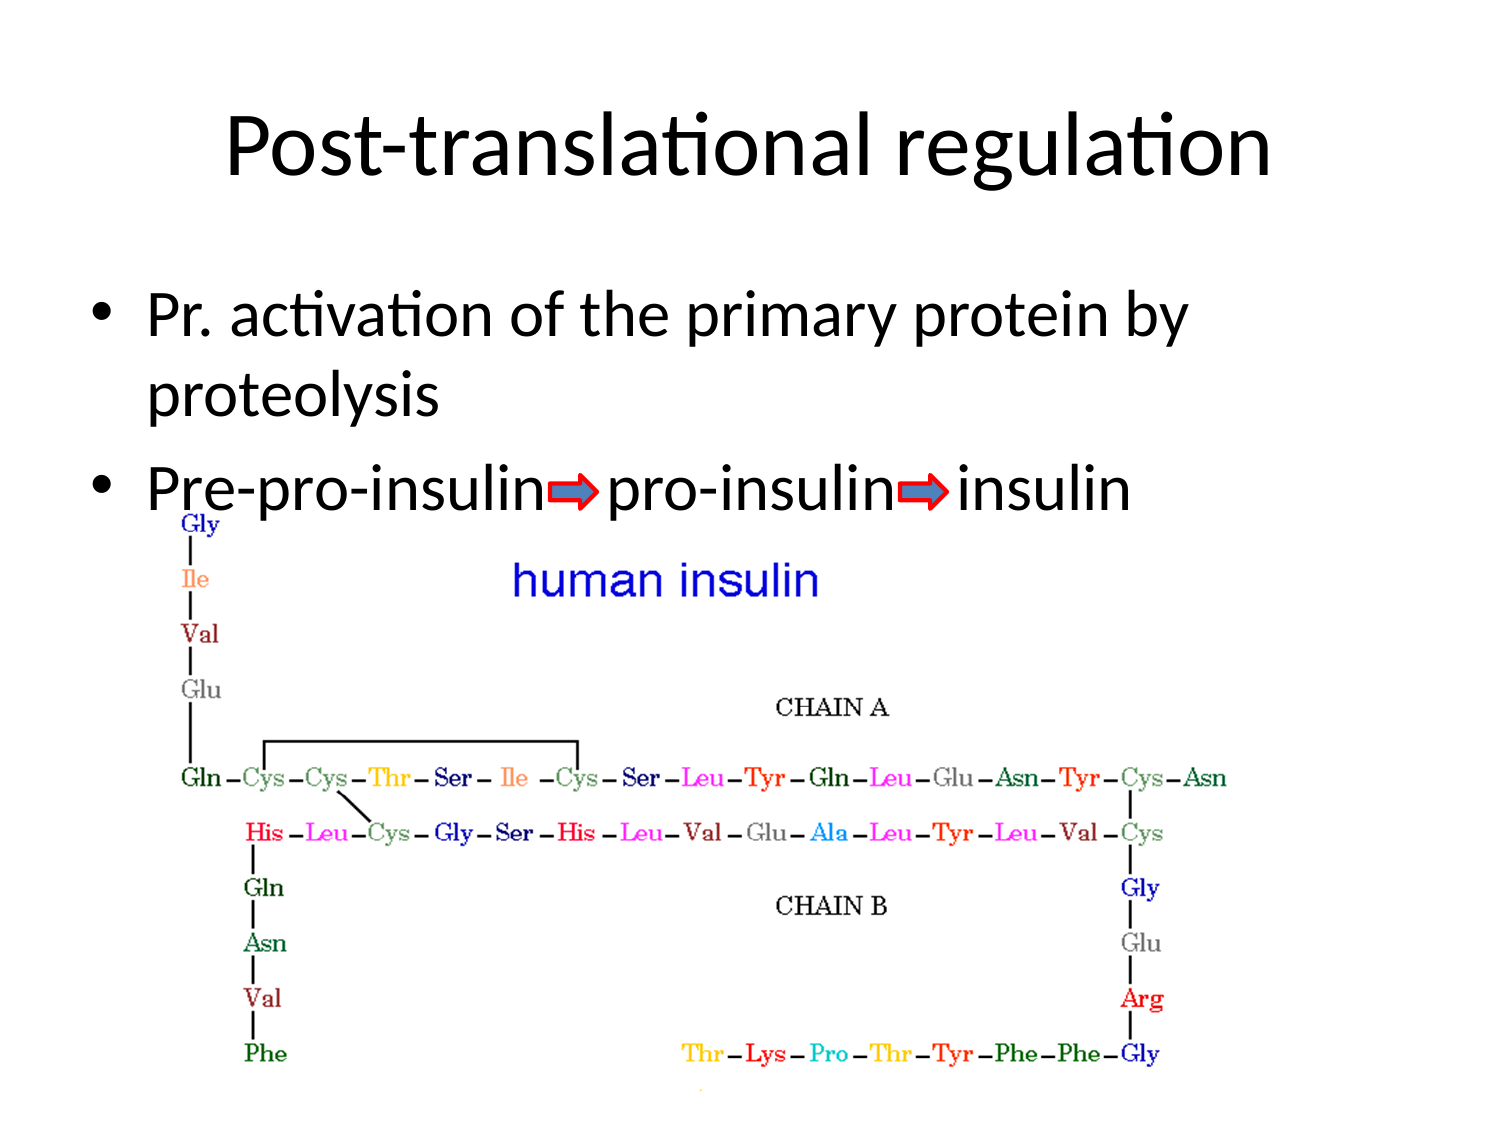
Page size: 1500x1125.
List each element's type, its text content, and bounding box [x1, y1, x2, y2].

list Pr. activation of the primary protein by proteolysis Pre-pro-insulin pro-insulin insulin [75, 262, 1425, 1005]
title Post-translational regulation [75, 45, 1425, 233]
text_box [897, 473, 944, 485]
text_box [547, 473, 594, 485]
picture [149, 487, 1258, 1103]
